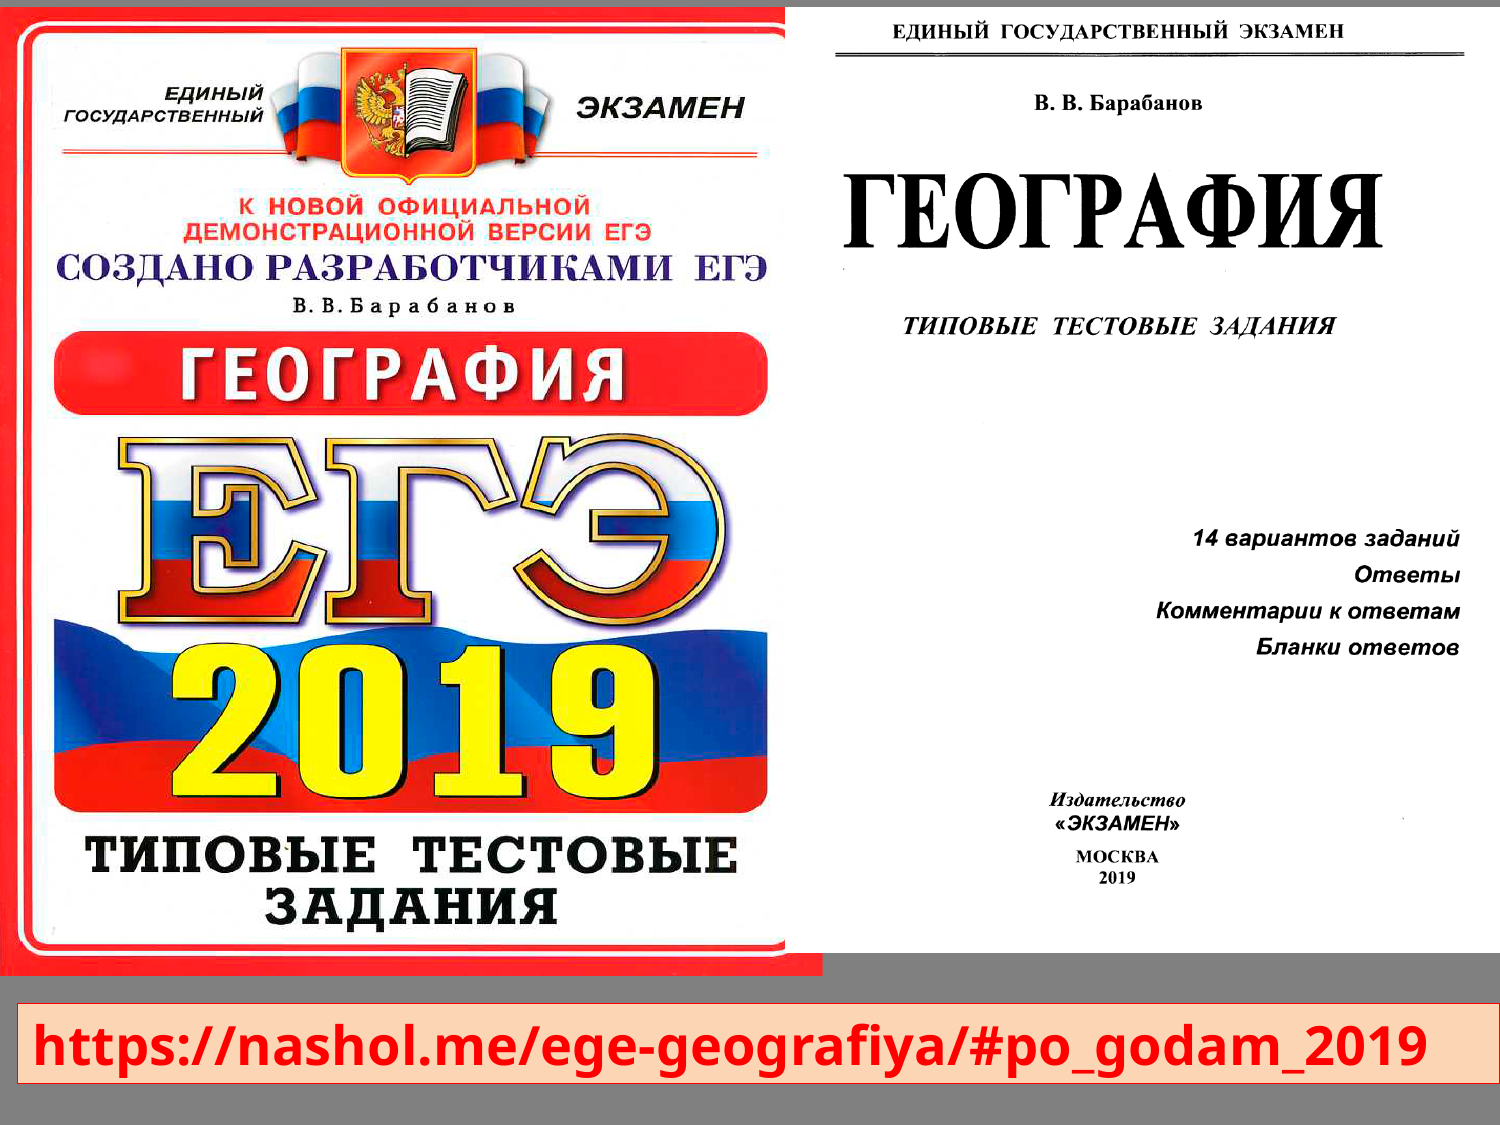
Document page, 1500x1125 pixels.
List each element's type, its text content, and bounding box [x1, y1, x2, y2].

picture [0, 6, 1500, 977]
text_box https://nashol.me/ege-geografiya/#po_godam_2019 [17, 1003, 1500, 1084]
